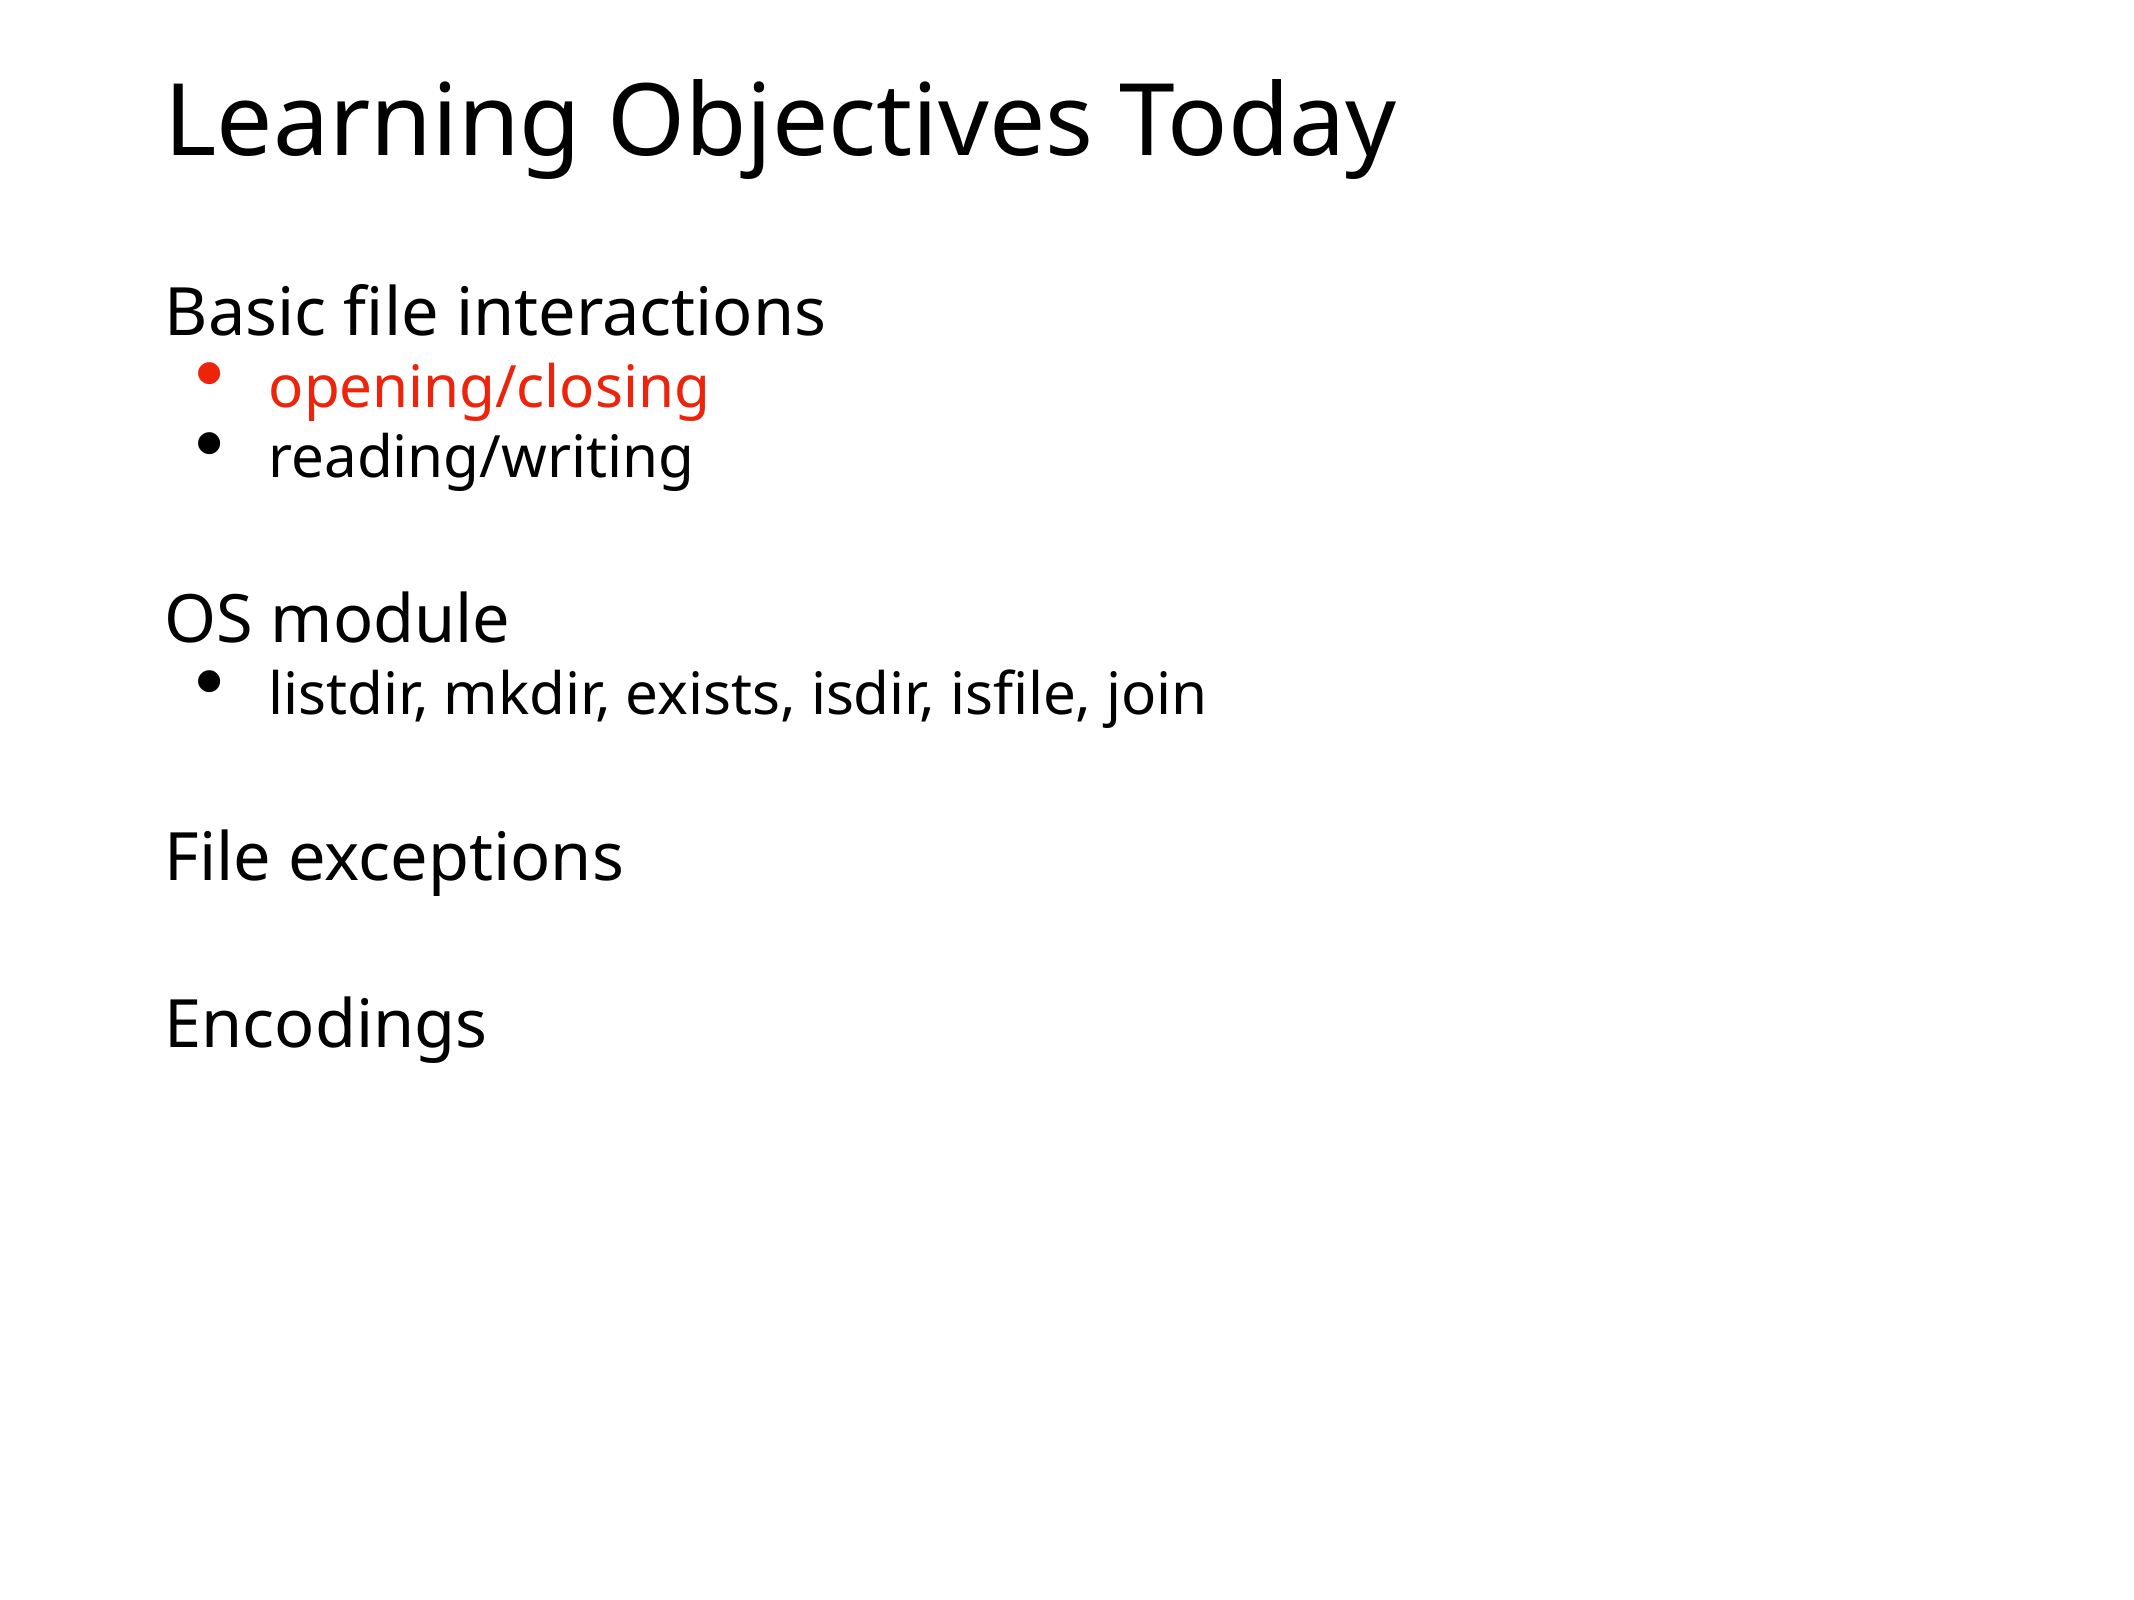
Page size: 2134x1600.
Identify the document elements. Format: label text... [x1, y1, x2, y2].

title Learning Objectives Today [155, 41, 1978, 191]
list Basic file interactions opening/closing reading/writing OS module listdir, mkdir, exists, isdir, isfile, join File exceptions Encodings [155, 259, 1978, 1529]
